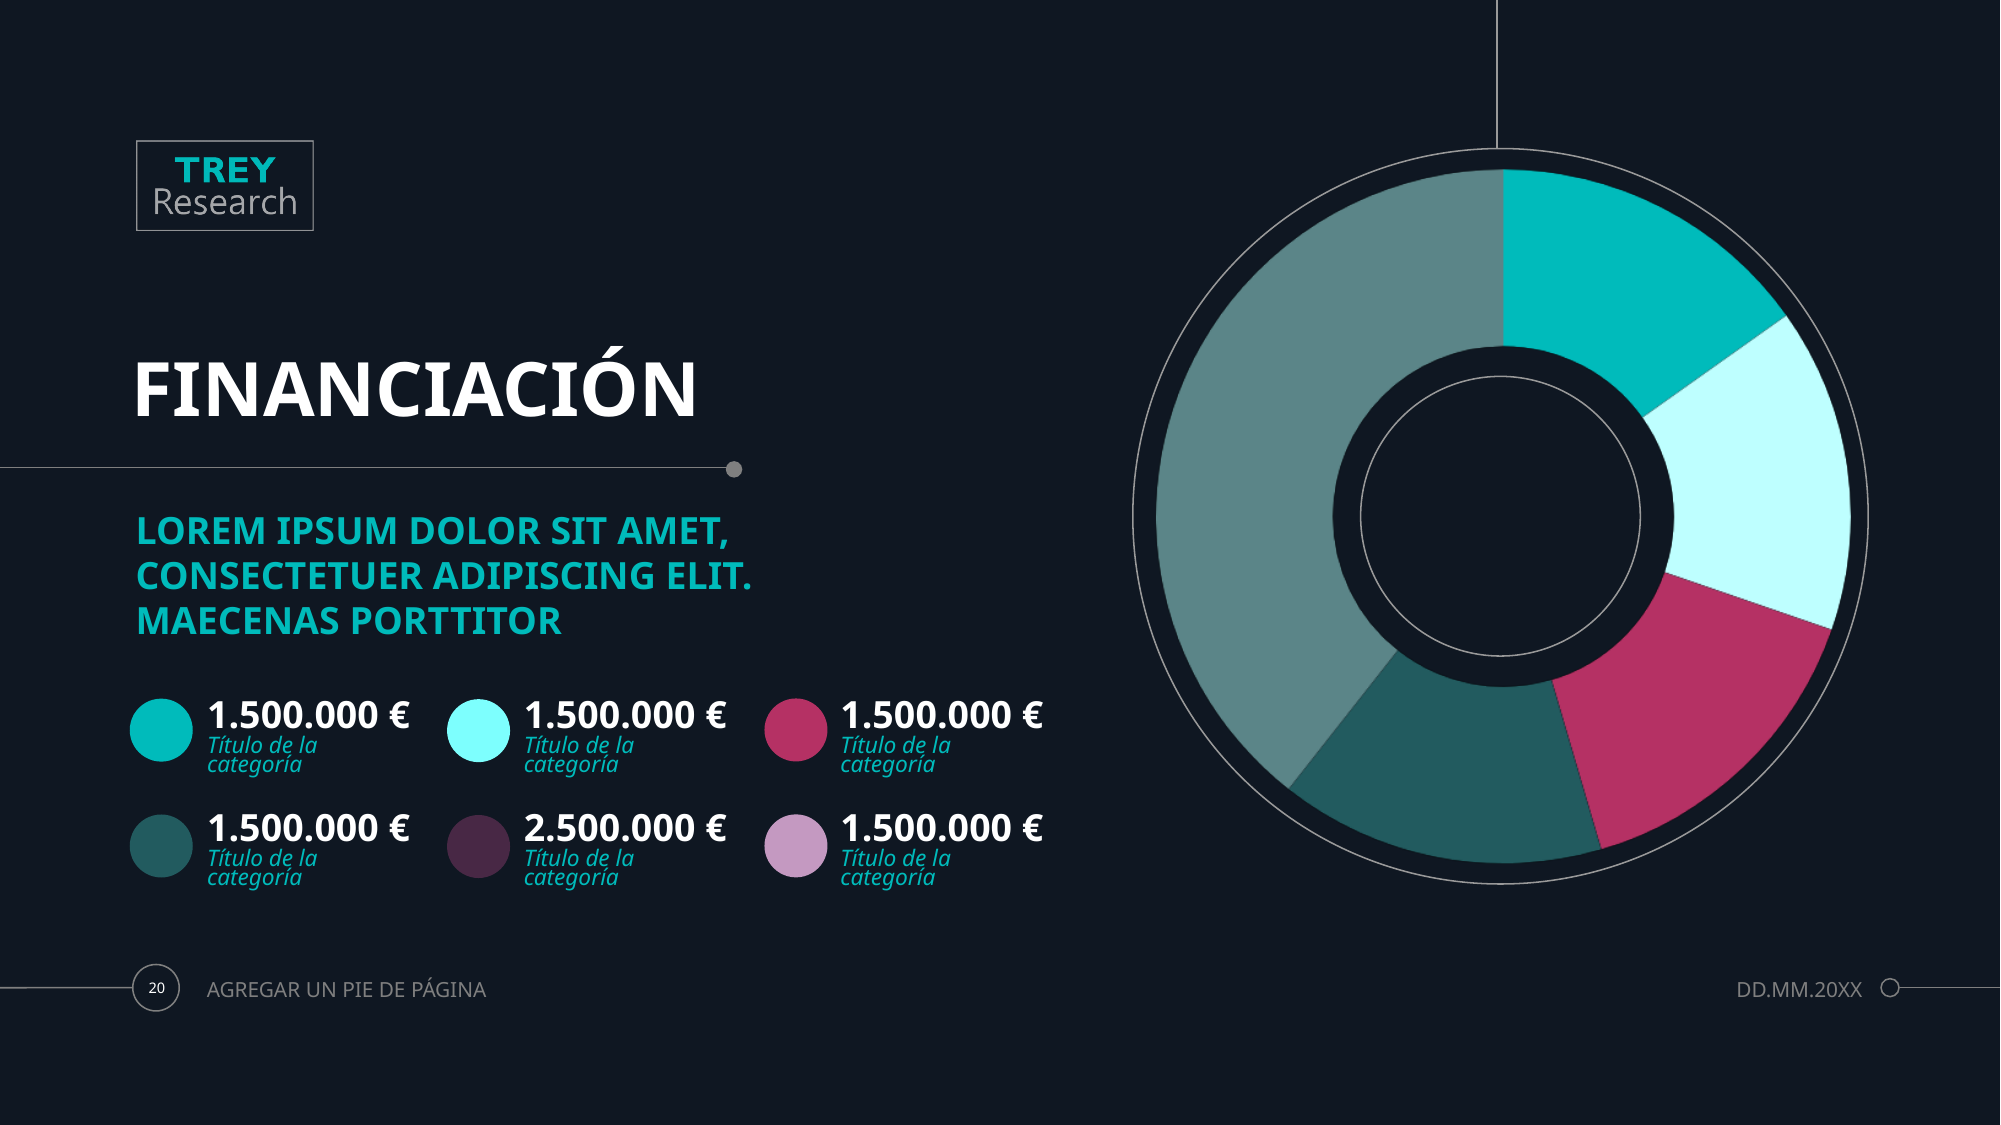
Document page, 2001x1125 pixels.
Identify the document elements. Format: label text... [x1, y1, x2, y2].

list 2.500.000 € [523, 791, 735, 850]
list 1.500.000 € [207, 678, 418, 737]
picture [136, 140, 314, 232]
list 1.500.000 € [207, 791, 418, 850]
list Título de la categoría [840, 738, 1052, 780]
list 1.500.000 € [523, 678, 735, 737]
picture [1135, 140, 1872, 892]
list Título de la categoría [523, 738, 735, 779]
list Título de la categoría [207, 738, 419, 779]
list 1.500.000 € [840, 792, 1052, 850]
list LOREM IPSUM DOLOR SIT AMET, CONSECTETUER ADIPISCING ELIT. MAECENAS PORTTITOR [135, 507, 865, 673]
slide_number ‹#› [127, 964, 186, 1014]
list Título de la categoría [207, 851, 419, 892]
list Título de la categoría [840, 851, 1052, 893]
list Título de la categoría [523, 851, 735, 892]
title FINANCIACIÓN [131, 239, 864, 433]
footer AGREGAR UN PIE DE PÁGINA [191, 964, 671, 1014]
list 1.500.000 € [840, 679, 1052, 737]
slide_number DD.MM.20XX [1643, 964, 1863, 1014]
